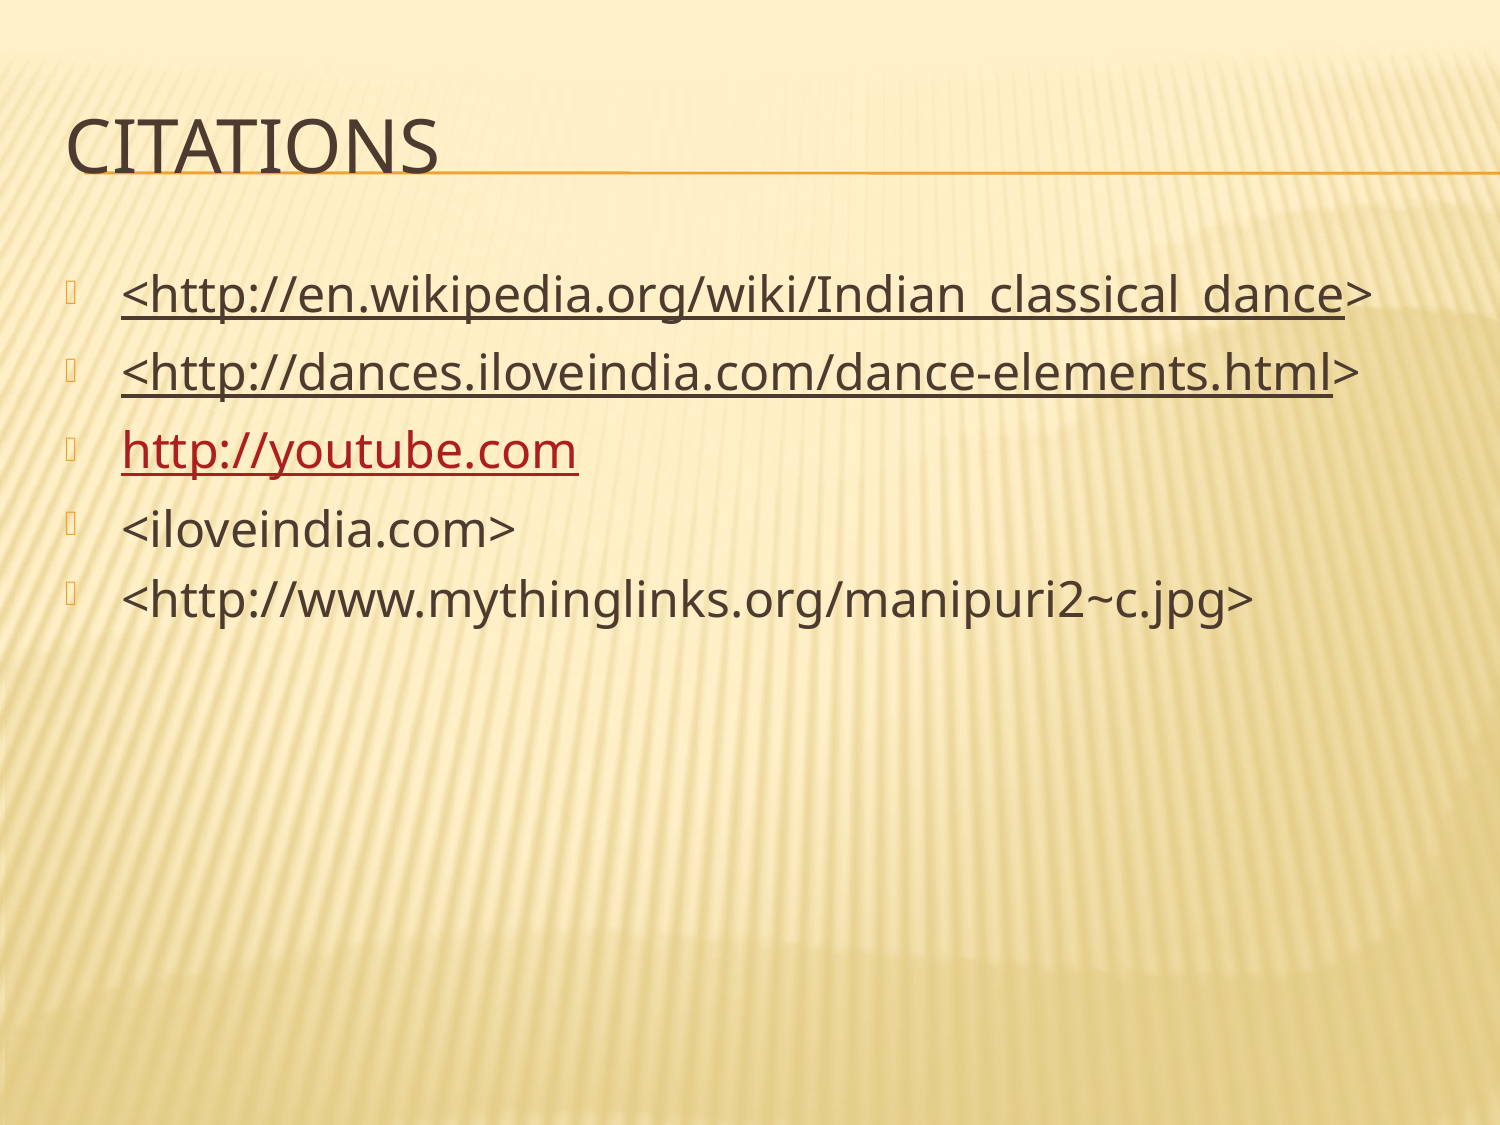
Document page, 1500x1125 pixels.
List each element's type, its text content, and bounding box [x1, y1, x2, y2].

title Citations [50, 75, 1475, 213]
list <http://en.wikipedia.org/wiki/Indian_classical_dance> <http://dances.iloveindia.com/dance-elements.html> http://youtube.com <iloveindia.com> <http://www.mythinglinks.org/manipuri2~c.jpg> [50, 254, 1475, 998]
